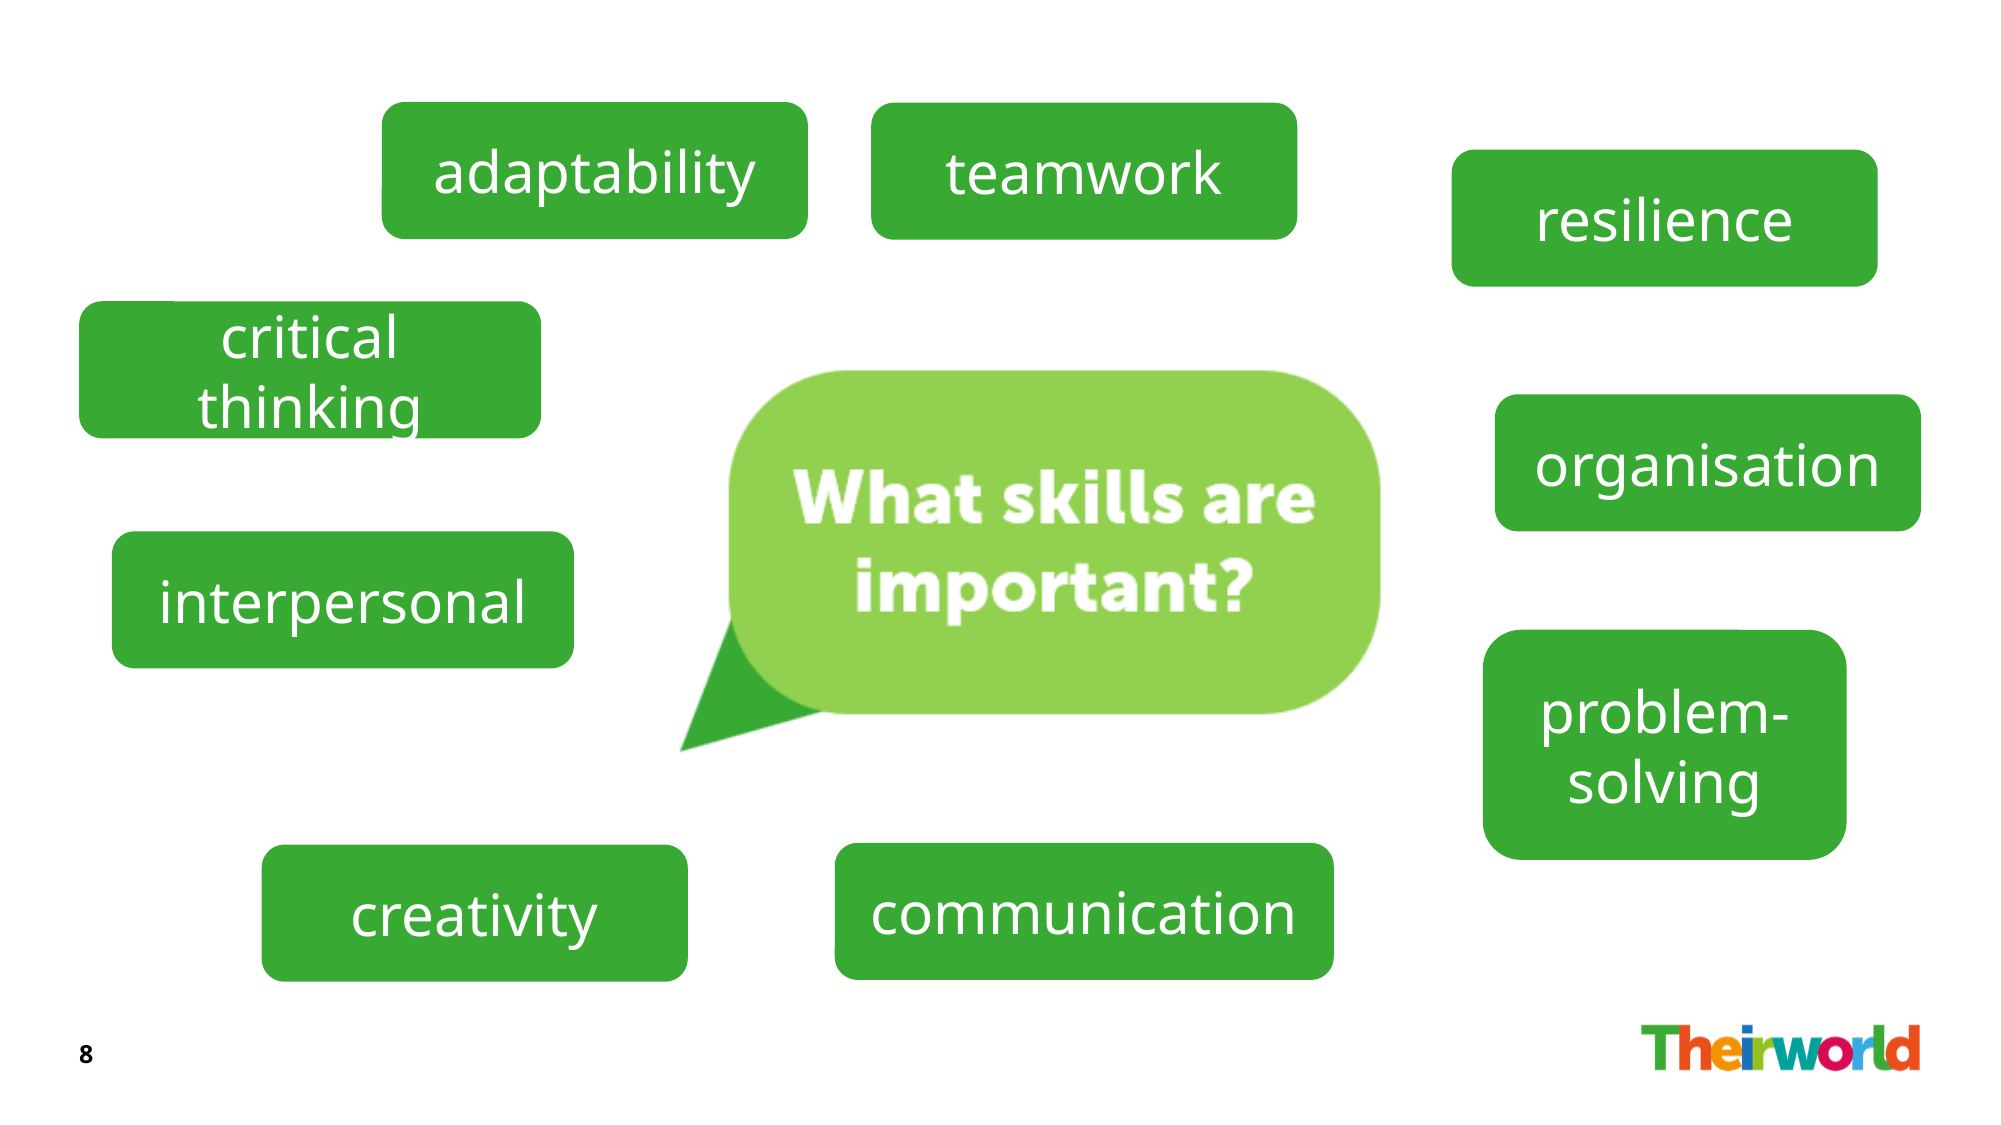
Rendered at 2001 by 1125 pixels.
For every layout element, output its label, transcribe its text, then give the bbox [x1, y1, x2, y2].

text_box adaptability [380, 100, 809, 241]
text_box teamwork [870, 101, 1299, 241]
text_box resilience [1450, 148, 1879, 288]
slide_number 8 [79, 1023, 190, 1073]
text_box critical thinking [78, 300, 543, 440]
text_box creativity [260, 843, 689, 983]
text_box interpersonal [110, 530, 575, 670]
text_box organisation [1493, 393, 1923, 533]
picture [1633, 1014, 1928, 1082]
text_box problem-solving [1481, 628, 1848, 861]
picture [659, 369, 1397, 756]
text_box communication [833, 841, 1335, 981]
